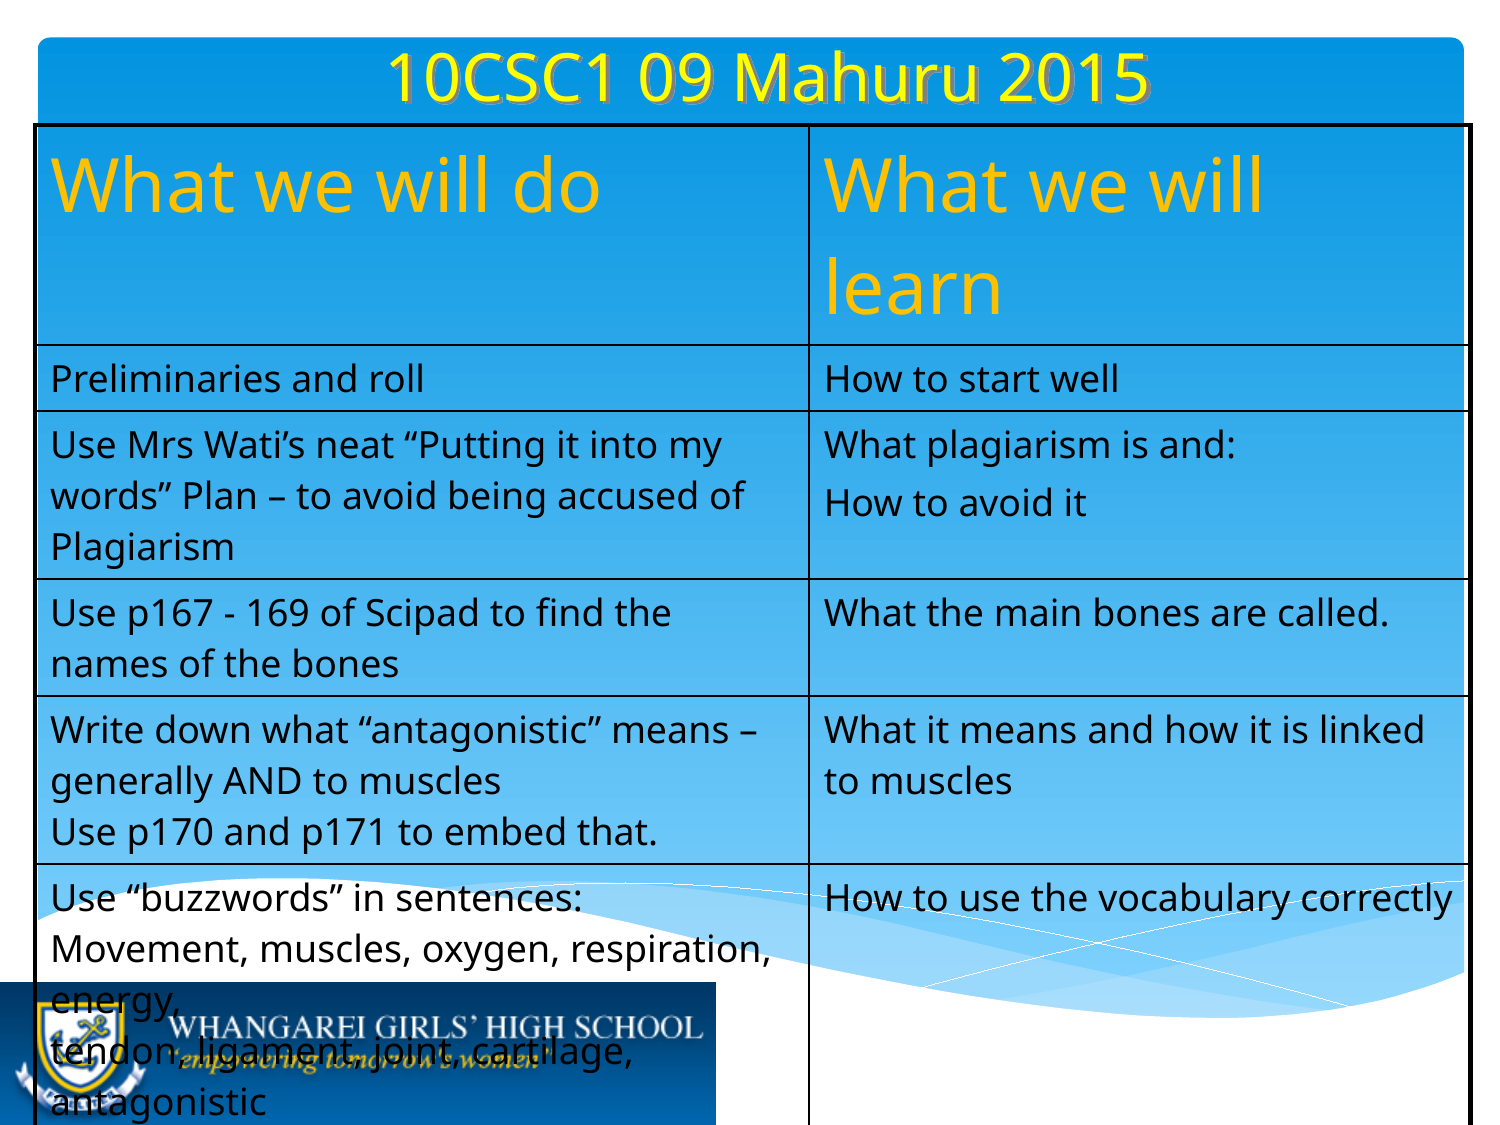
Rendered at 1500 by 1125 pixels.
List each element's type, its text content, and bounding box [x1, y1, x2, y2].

table_cell What plagiarism is and: How to avoid it [810, 412, 1468, 578]
table_cell What the main bones are called. [810, 580, 1468, 695]
table_header What we will do [37, 127, 808, 344]
table_cell Write down what “antagonistic” means – generally AND to muscles Use p170 and p171 to embed that. [37, 697, 808, 863]
table_cell What it means and how it is linked to muscles [810, 697, 1468, 863]
table_cell How to use the vocabulary correctly [810, 865, 1468, 1125]
table_cell Use Mrs Wati’s neat “Putting it into my words” Plan – to avoid being accused of Plagiarism [37, 412, 808, 578]
picture [0, 982, 716, 1125]
text_box 10CSC1 09 Mahuru 2015 [162, 24, 1375, 123]
table_cell Use “buzzwords” in sentences: Movement, muscles, oxygen, respiration, energy, tendon, ligament, joint, cartilage, antagonistic [37, 865, 808, 1125]
table_header What we will learn [810, 127, 1468, 344]
table_cell Preliminaries and roll [37, 346, 808, 410]
table_cell How to start well [810, 346, 1468, 410]
table_cell Use p167 - 169 of Scipad to find the names of the bones [37, 580, 808, 695]
